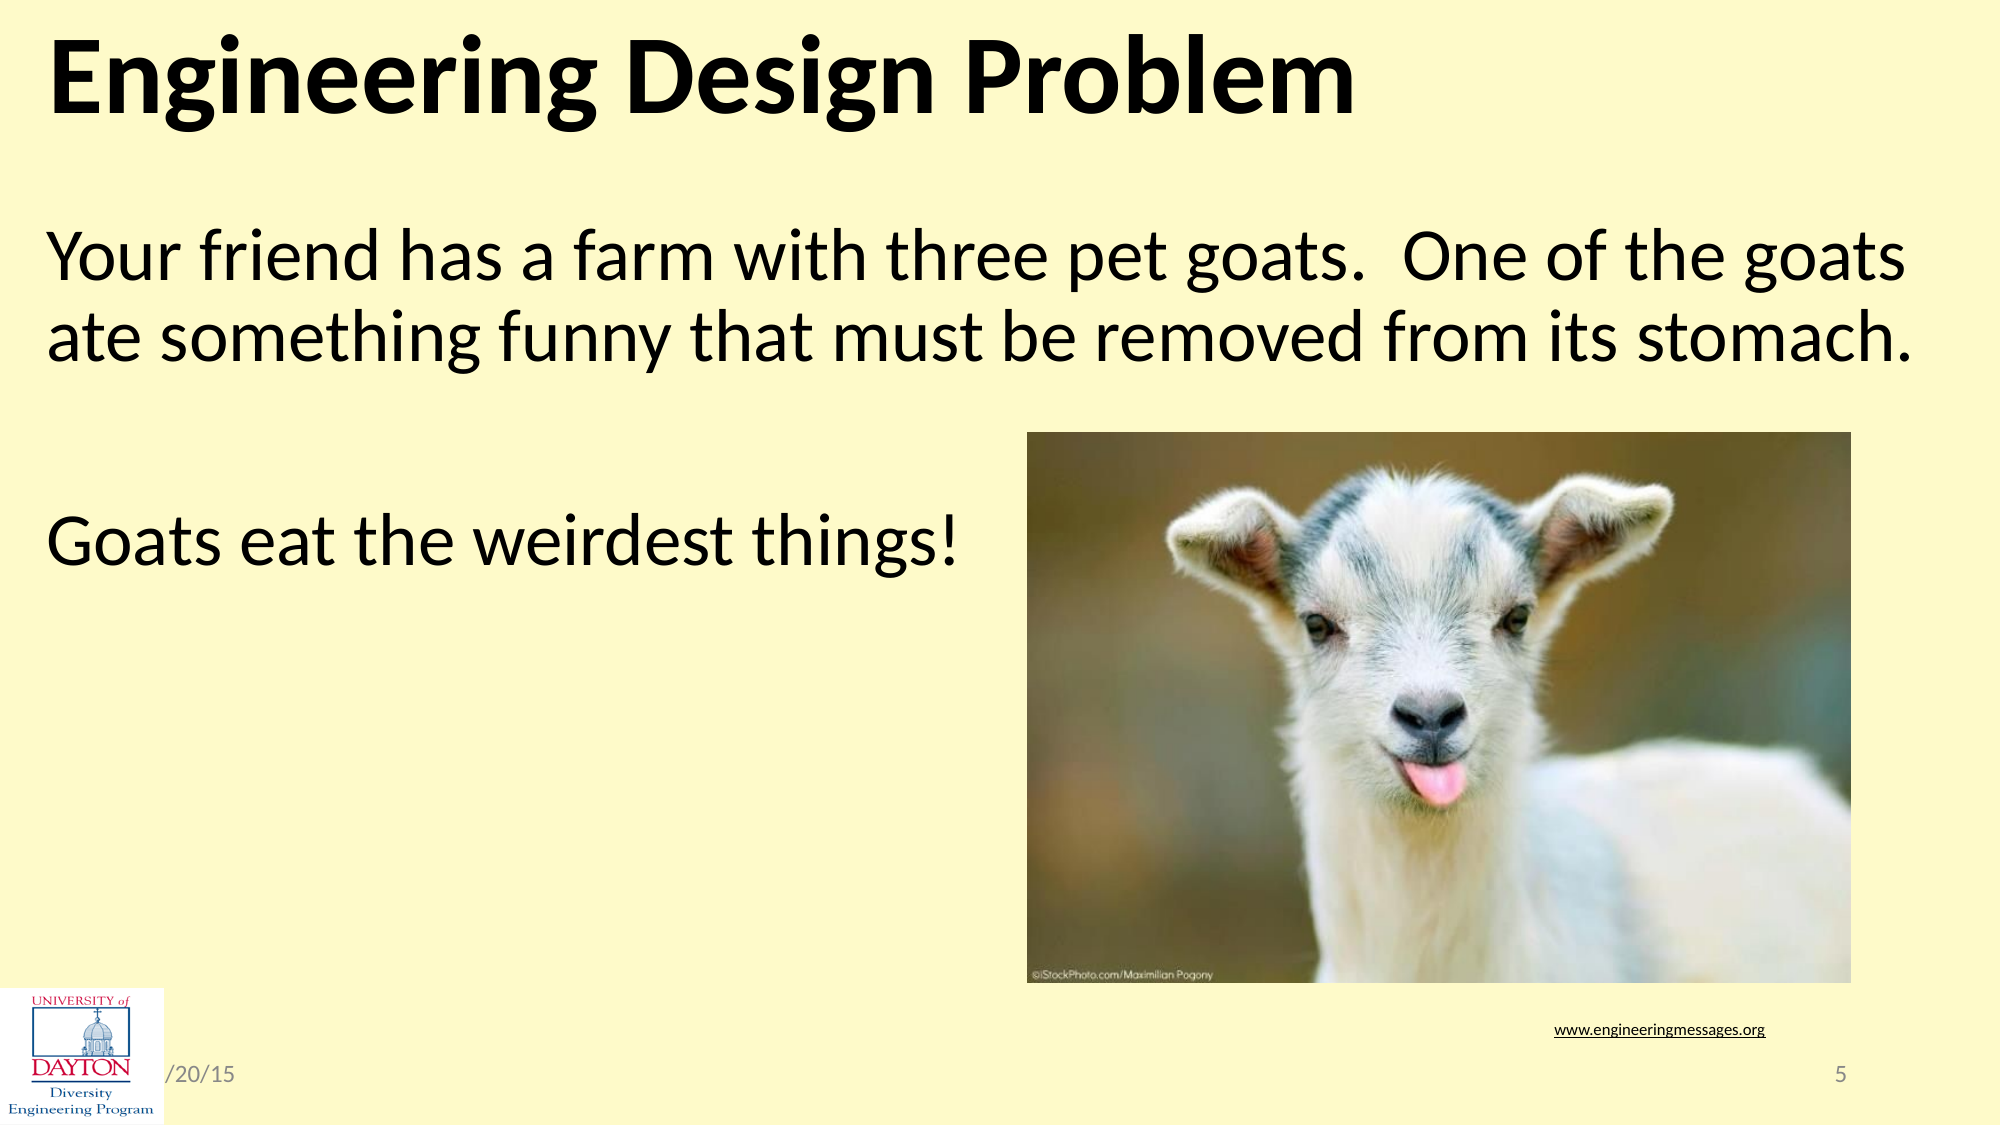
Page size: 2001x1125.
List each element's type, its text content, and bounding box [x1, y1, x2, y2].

list Your friend has a farm with three pet goats. One of the goats ate something funny that must be removed from its stomach. Goats eat the weirdest things! [31, 208, 1987, 938]
picture [0, 988, 165, 1125]
text_box www.engineeringmessages.org [1539, 1011, 1789, 1047]
text_box Engineering Design Problem [33, 46, 1759, 217]
picture [1027, 432, 1851, 983]
